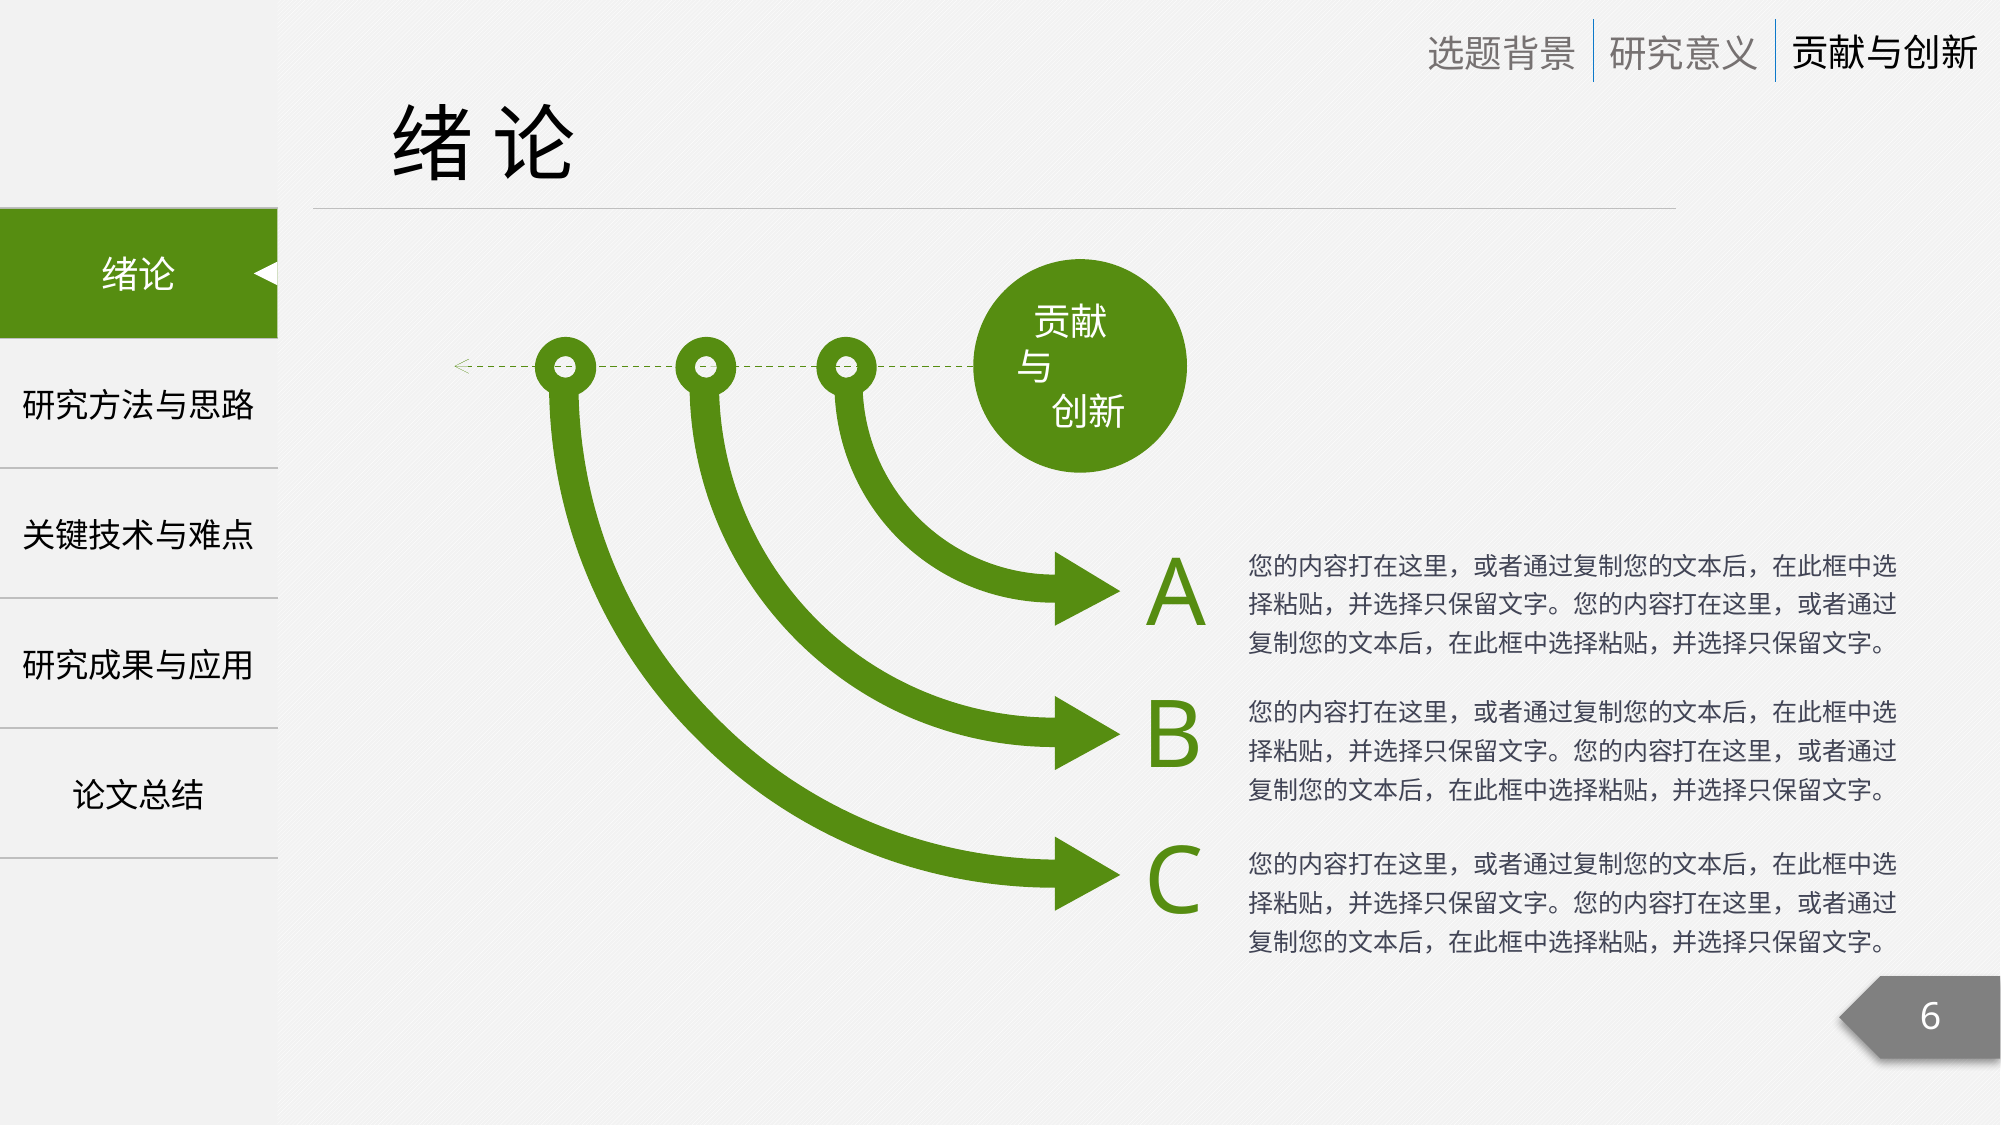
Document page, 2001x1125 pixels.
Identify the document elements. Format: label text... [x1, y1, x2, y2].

text_box B [1129, 667, 1216, 793]
text_box 您的内容打在这里，或者通过复制您的文本后，在此框中选择粘贴，并选择只保留文字。您的内容打在这里，或者通过复制您的文本后，在此框中选择粘贴，并选择只保留文字。 [1235, 833, 1914, 963]
text_box [816, 336, 877, 395]
text_box [834, 382, 1121, 626]
text_box 您的内容打在这里，或者通过复制您的文本后，在此框中选择粘贴，并选择只保留文字。您的内容打在这里，或者通过复制您的文本后，在此框中选择粘贴，并选择只保留文字。 [1235, 534, 1914, 665]
text_box C [1132, 813, 1217, 939]
text_box [549, 382, 1121, 911]
text_box 您的内容打在这里，或者通过复制您的文本后，在此框中选择粘贴，并选择只保留文字。您的内容打在这里，或者通过复制您的文本后，在此框中选择粘贴，并选择只保留文字。 [1235, 681, 1914, 811]
text_box [675, 336, 737, 394]
text_box [689, 382, 1121, 771]
text_box [534, 336, 597, 394]
text_box A [1133, 525, 1219, 651]
text_box 贡献与 创新 [973, 259, 1188, 473]
